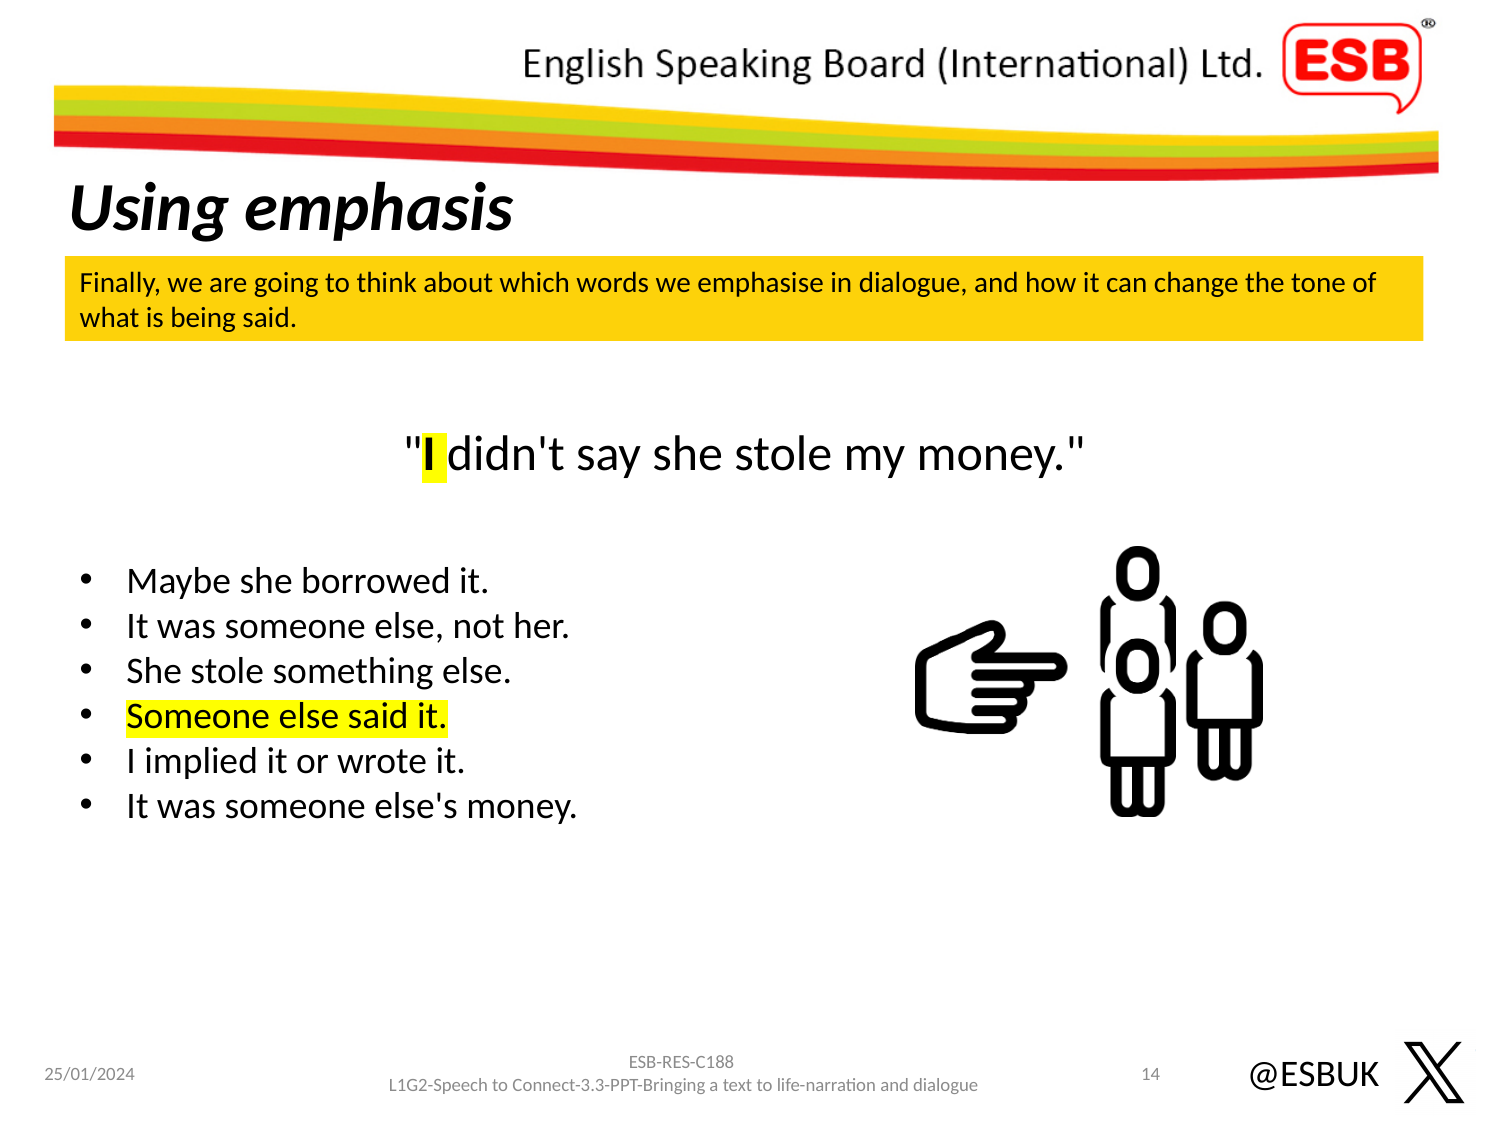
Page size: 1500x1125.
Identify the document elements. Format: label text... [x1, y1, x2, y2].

slide_number 14 [930, 1042, 1176, 1103]
text_box Maybe she borrowed it. It was someone else, not her. She stole something else. Someone else said it. I implied it or wrote it. It was someone else's money. [64, 548, 1364, 878]
footer ESB-RES-C188 L1G2-Speech to Connect-3.3-PPT-Bringing a text to life-narration and dialogue [369, 1042, 930, 1103]
title Using emphasis [53, 160, 1347, 257]
text_box Finally, we are going to think about which words we emphasise in dialogue, and how it can change the tone of what is being said. [64, 256, 1424, 341]
picture [857, 515, 1347, 817]
text_box "I didn't say she stole my money." [369, 413, 1119, 488]
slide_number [29, 1042, 367, 1103]
picture [0, 0, 1500, 189]
picture [1395, 1029, 1476, 1116]
